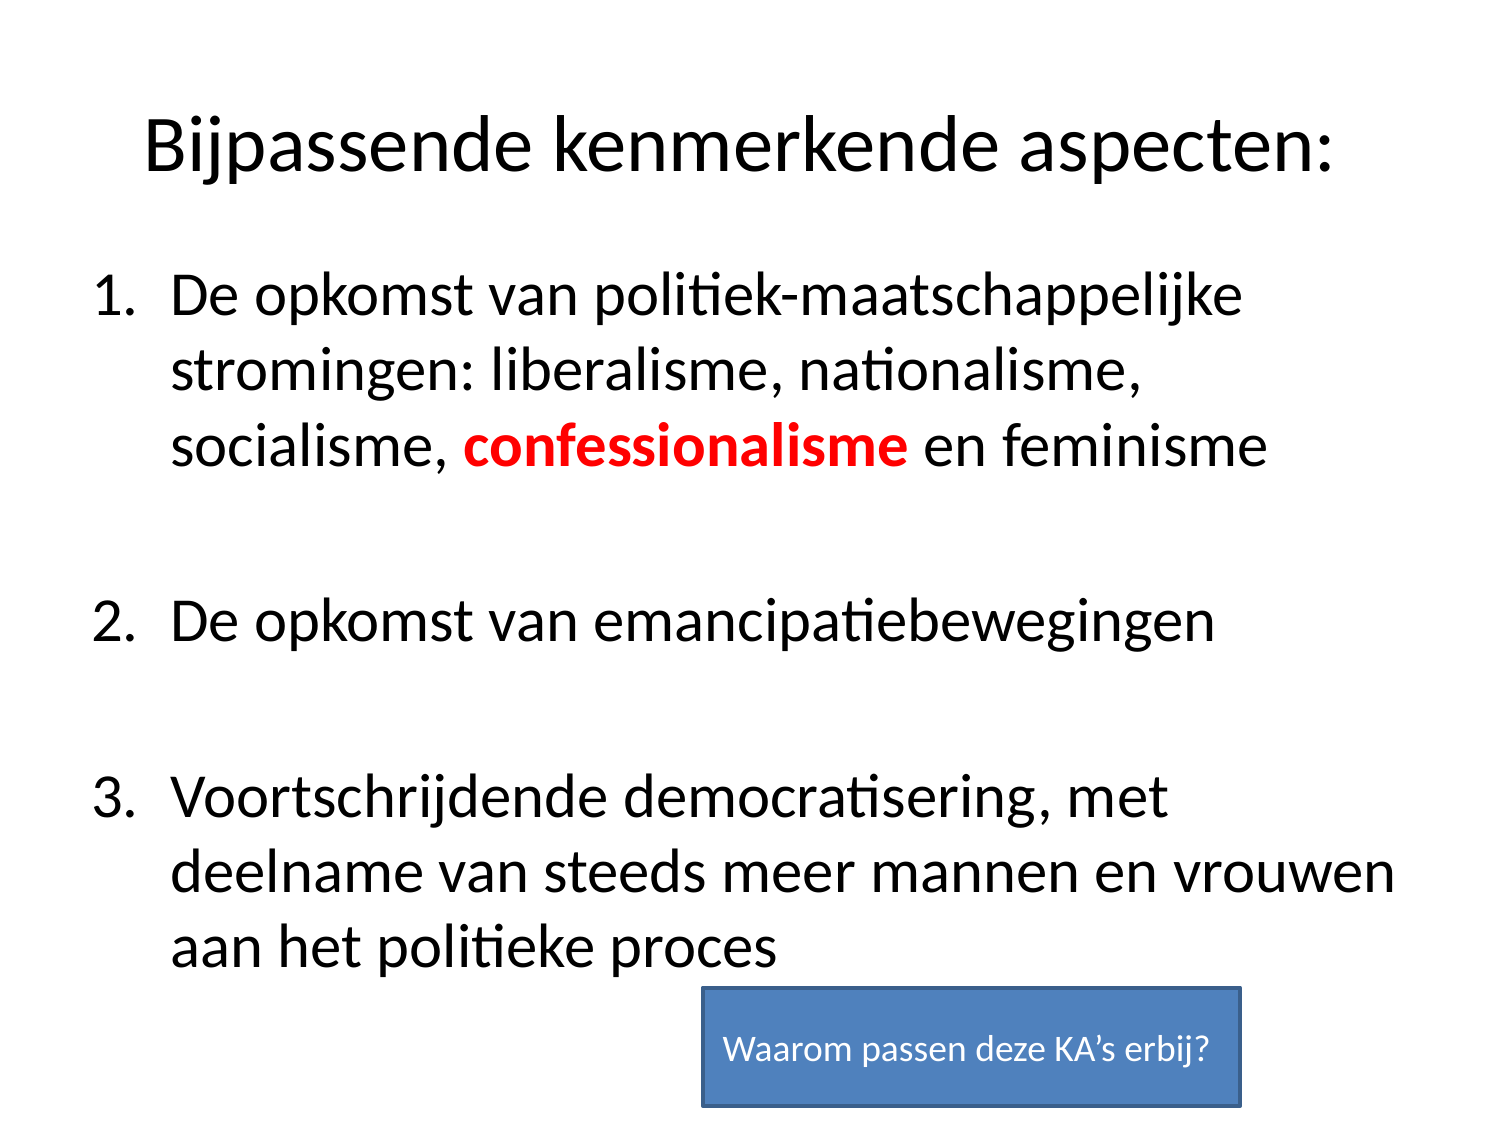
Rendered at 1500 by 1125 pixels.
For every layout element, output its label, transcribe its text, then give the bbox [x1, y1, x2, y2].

list De opkomst van politiek-maatschappelijke stromingen: liberalisme, nationalisme, socialisme, confessionalisme en feminisme De opkomst van emancipatiebewegingen Voortschrijdende democratisering, met deelname van steeds meer mannen en vrouwen aan het politieke proces [76, 245, 1427, 988]
text_box Waarom passen deze KA’s erbij? [701, 986, 1242, 1108]
title Bijpassende kenmerkende aspecten: [75, 45, 1425, 233]
